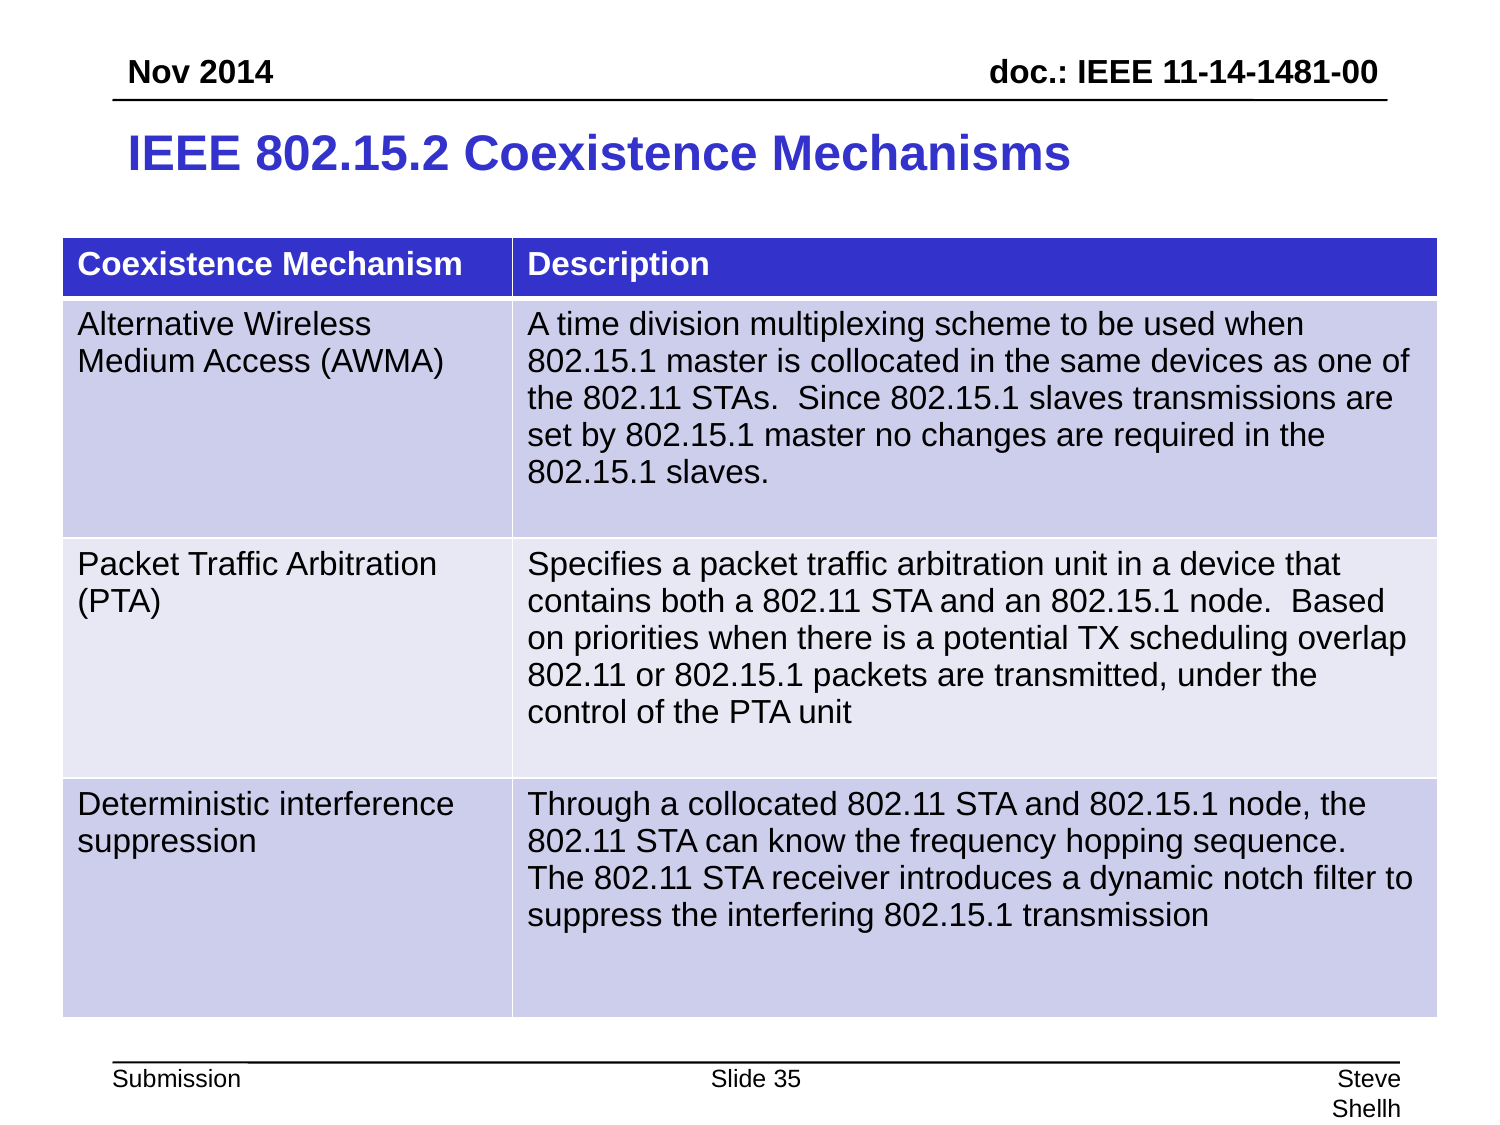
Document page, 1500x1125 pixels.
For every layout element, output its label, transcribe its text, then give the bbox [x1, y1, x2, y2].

footer Steve Shellhammer, Qualcomm [1320, 1061, 1402, 1093]
table_header Description [513, 238, 1437, 296]
table_cell Deterministic interference suppression [63, 779, 512, 1017]
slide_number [112, 40, 463, 101]
title IEEE 802.15.2 Coexistence Mechanisms [112, 112, 1388, 237]
table_cell Alternative Wireless Medium Access (AWMA) [63, 301, 512, 537]
table_header Coexistence Mechanism [63, 238, 512, 296]
slide_number Slide 35 [709, 1061, 803, 1093]
table_cell Through a collocated 802.11 STA and 802.15.1 node, the 802.11 STA can know the frequency hopping sequence. The 802.11 STA receiver introduces a dynamic notch filter to suppress the interfering 802.15.1 transmission [513, 779, 1437, 1017]
table_cell Packet Traffic Arbitration (PTA) [63, 539, 512, 777]
table_cell Specifies a packet traffic arbitration unit in a device that contains both a 802.11 STA and an 802.15.1 node. Based on priorities when there is a potential TX scheduling overlap 802.11 or 802.15.1 packets are transmitted, under the control of the PTA unit [513, 539, 1437, 777]
table_cell A time division multiplexing scheme to be used when 802.15.1 master is collocated in the same devices as one of the 802.11 STAs. Since 802.15.1 slaves transmissions are set by 802.15.1 master no changes are required in the 802.15.1 slaves. [513, 301, 1437, 537]
